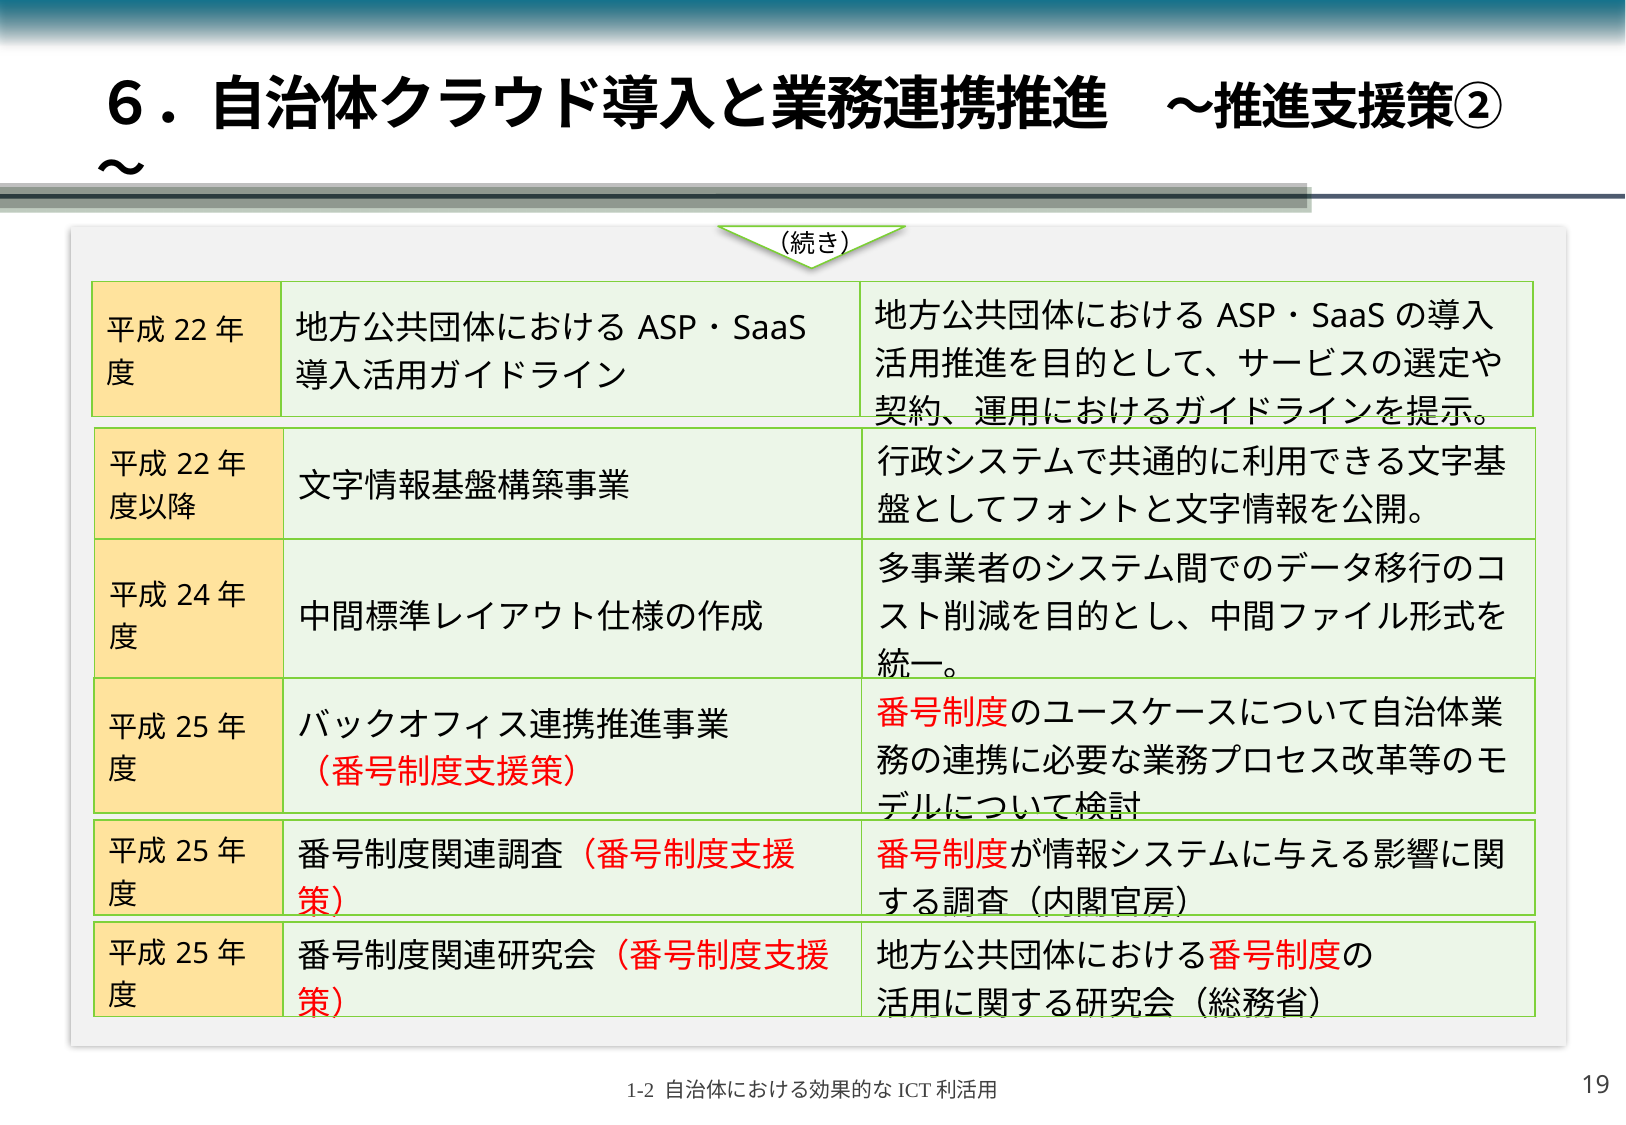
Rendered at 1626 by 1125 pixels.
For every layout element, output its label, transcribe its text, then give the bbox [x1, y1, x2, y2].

table_header 平成24年度 [95, 540, 283, 677]
slide_number 18 [1456, 1034, 1625, 1111]
table_header 平成25年度 [95, 679, 282, 812]
table_header 行政システムで共通的に利用できる文字基盤としてフォントと文字情報を公開。 [863, 429, 1535, 538]
table_header 番号制度のユースケースについて自治体業務の連携に必要な業務プロセス改革等のモデルについて検討 [862, 679, 1534, 812]
table_header 平成22年度以降 [95, 429, 283, 538]
table_header 地方公共団体における番号制度の 活用に関する研究会（総務省） [862, 923, 1534, 1016]
table_header 平成22年度 [93, 282, 280, 416]
table_header 平成25年度 [95, 821, 282, 914]
table_header 番号制度が情報システムに与える影響に関する調査（内閣官房） [862, 821, 1534, 914]
table_header 中間標準レイアウト仕様の作成 [284, 540, 861, 677]
table_header バックオフィス連携推進事業 （番号制度支援策） [284, 679, 861, 812]
text_box [802, 265, 822, 270]
table_header 文字情報基盤構築事業 [284, 429, 861, 538]
footer 1-2 自治体における効果的なICT利活用 [492, 1068, 1133, 1110]
title ６．自治体クラウド導入と業務連携推進 ～推進支援策②～ [80, 66, 1544, 197]
table_header 多事業者のシステム間でのデータ移行のコスト削減を目的とし、中間ファイル形式を統一。 [863, 540, 1535, 677]
text_box [717, 225, 750, 242]
table_header 番号制度関連調査（番号制度支援策） [284, 821, 861, 914]
table_header 地方公共団体におけるASP･SaaSの導入活用推進を目的として、サービスの選定や契約、運用におけるガイドラインを提示。 [861, 282, 1532, 416]
text_box （続き） [750, 219, 881, 265]
text_box [70, 226, 1567, 1047]
text_box [881, 225, 907, 239]
table_header 番号制度関連研究会（番号制度支援策） [284, 923, 861, 1016]
table_header 地方公共団体におけるASP･SaaS導入活用ガイドライン [282, 282, 859, 416]
